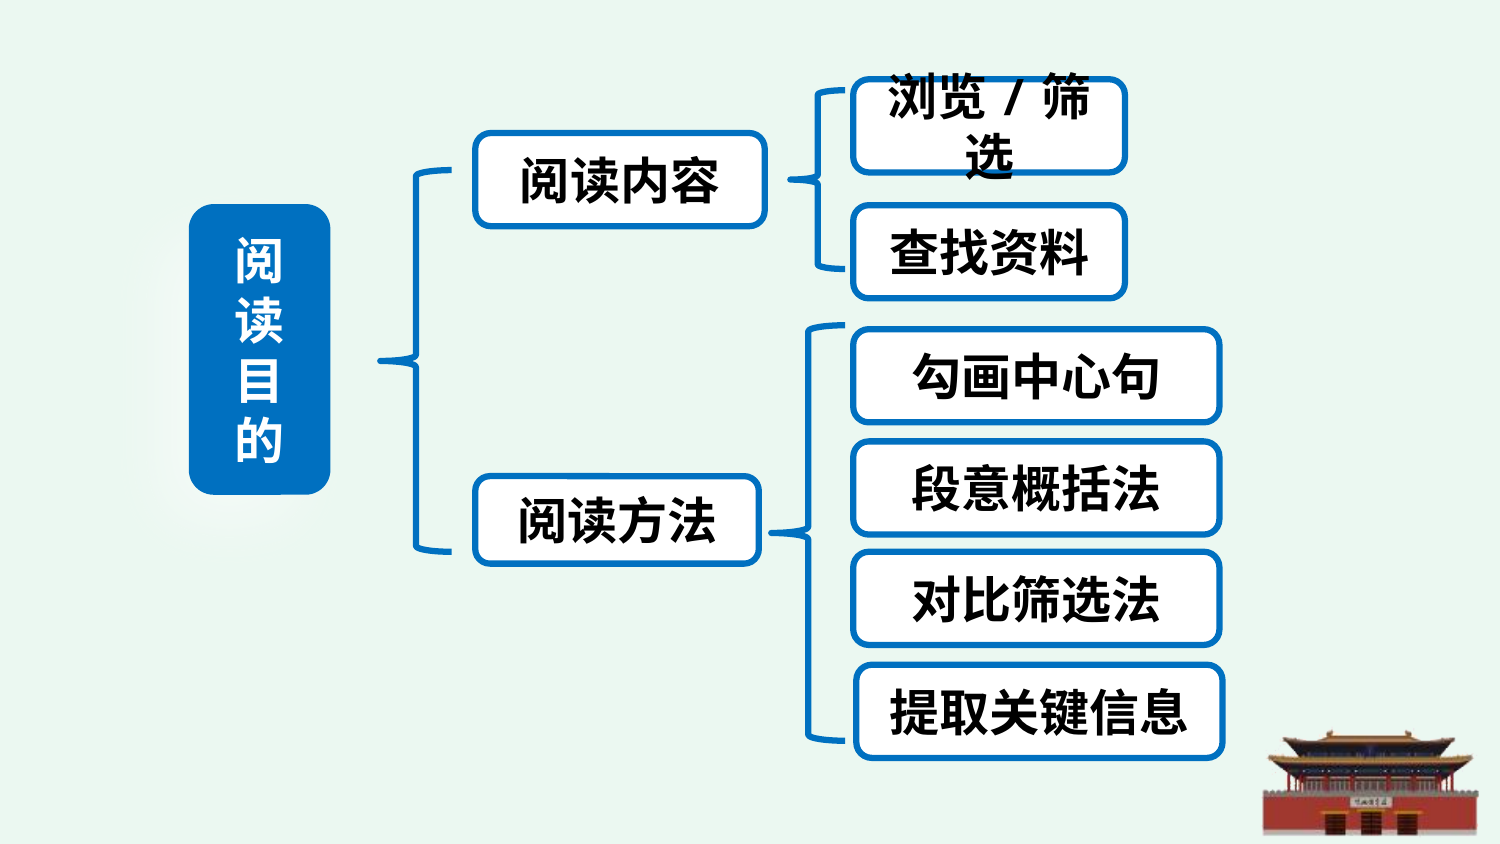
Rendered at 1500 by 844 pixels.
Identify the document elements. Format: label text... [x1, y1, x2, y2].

text_box 阅读目的 [188, 204, 331, 495]
picture [1253, 725, 1484, 838]
text_box 阅读内容 [473, 130, 767, 229]
text_box 阅读方法 [473, 474, 761, 566]
text_box 查找资料 [851, 203, 1128, 301]
text_box 勾画中心句 [851, 327, 1222, 425]
text_box 提取关键信息 [854, 662, 1225, 761]
text_box [789, 89, 846, 270]
text_box 对比筛选法 [851, 549, 1222, 648]
text_box 段意概括法 [851, 439, 1222, 537]
text_box [770, 324, 846, 742]
text_box [379, 169, 452, 553]
text_box 浏览/筛选 [851, 77, 1128, 175]
